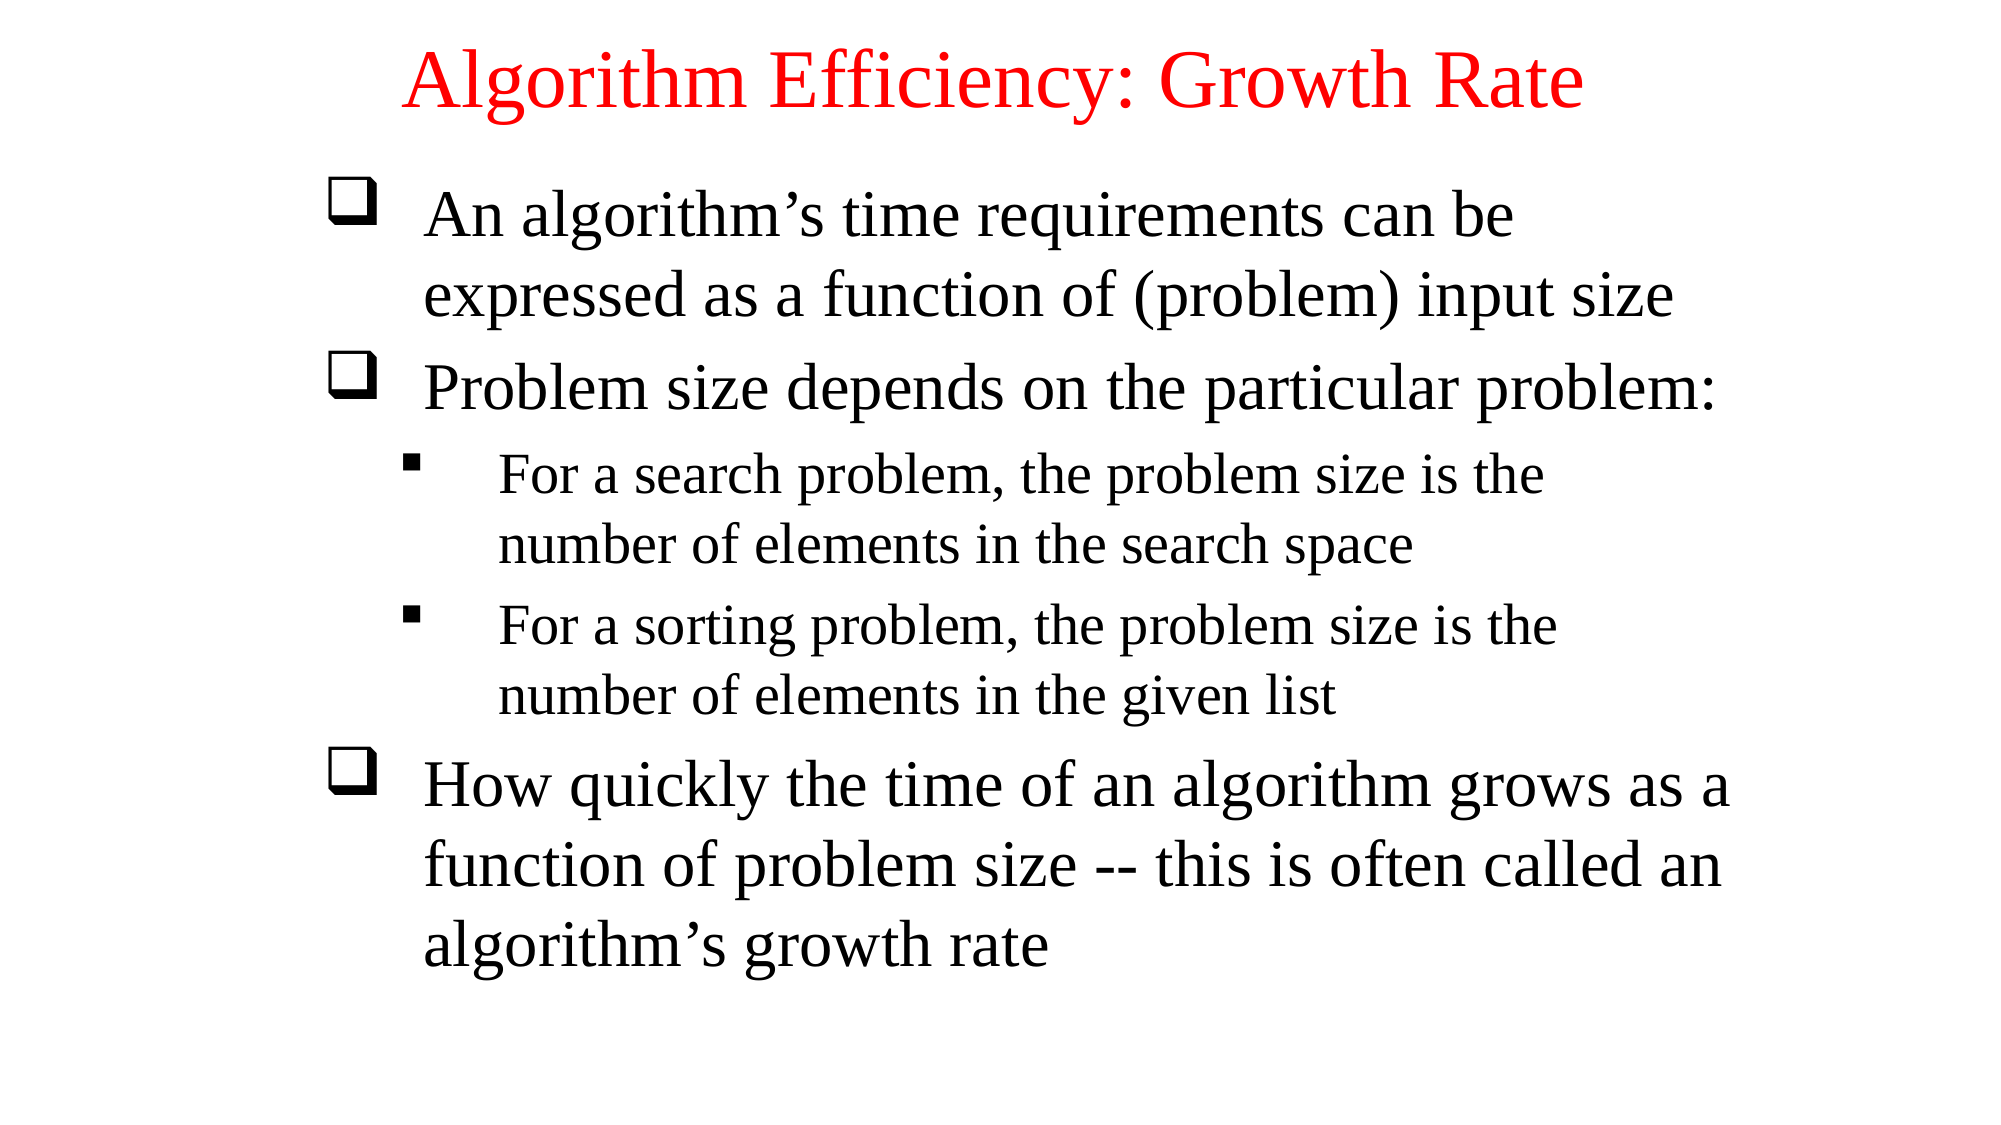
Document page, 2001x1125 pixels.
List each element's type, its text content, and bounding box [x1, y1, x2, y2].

title Algorithm Efficiency: Growth Rate [273, 34, 1716, 126]
text_box An algorithm’s time requirements can be expressed as a function of (problem) input size Problem size depends on the particular problem: For a search problem, the problem size is the number of elements in the search space For a sorting problem, the problem size is the number of elements in the given list How quickly the time of an algorithm grows as a function of problem size -- this is often called an algorithm’s growth rate [308, 162, 1750, 1088]
